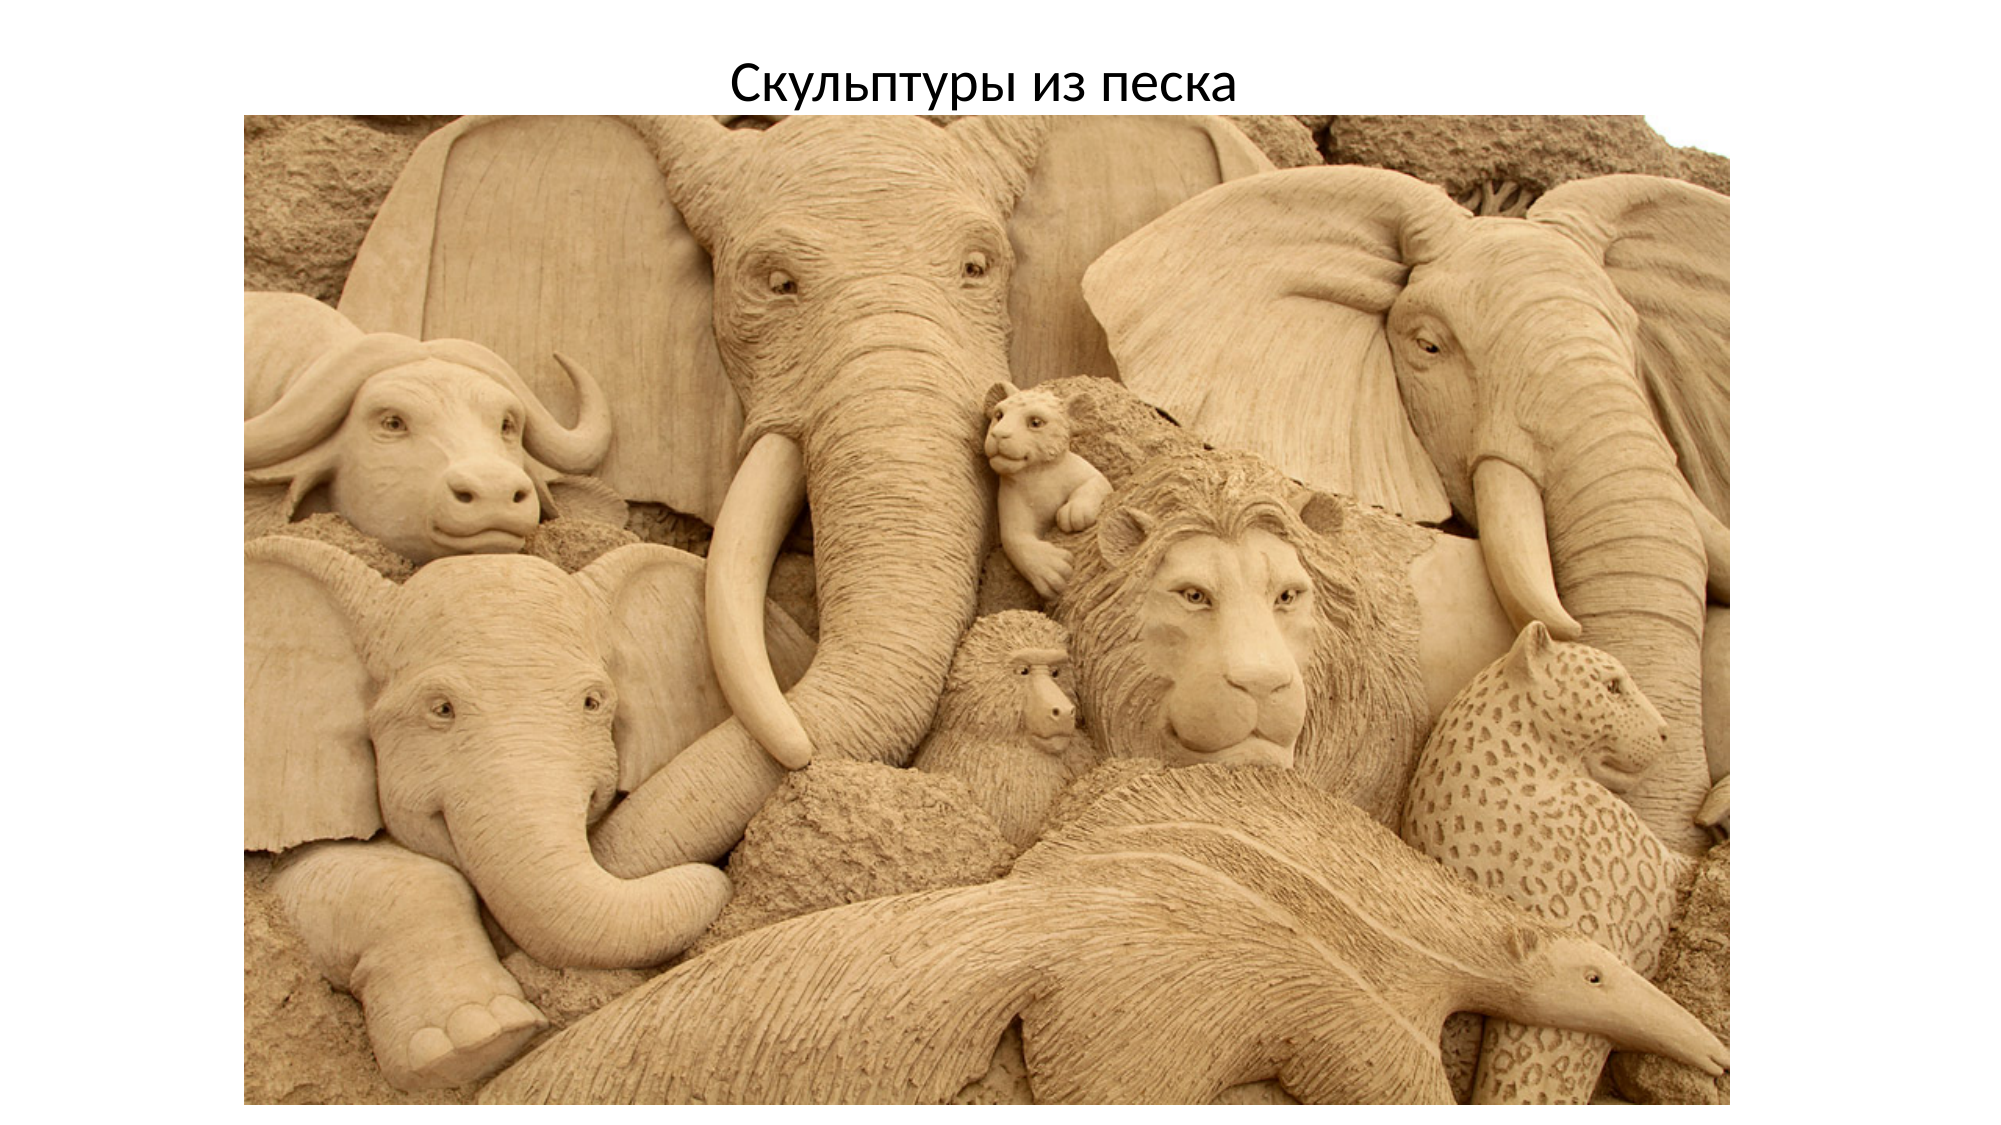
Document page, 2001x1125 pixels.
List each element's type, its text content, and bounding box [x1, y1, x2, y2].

picture [244, 115, 1730, 1105]
text_box Скульптуры из песка [715, 35, 1436, 115]
